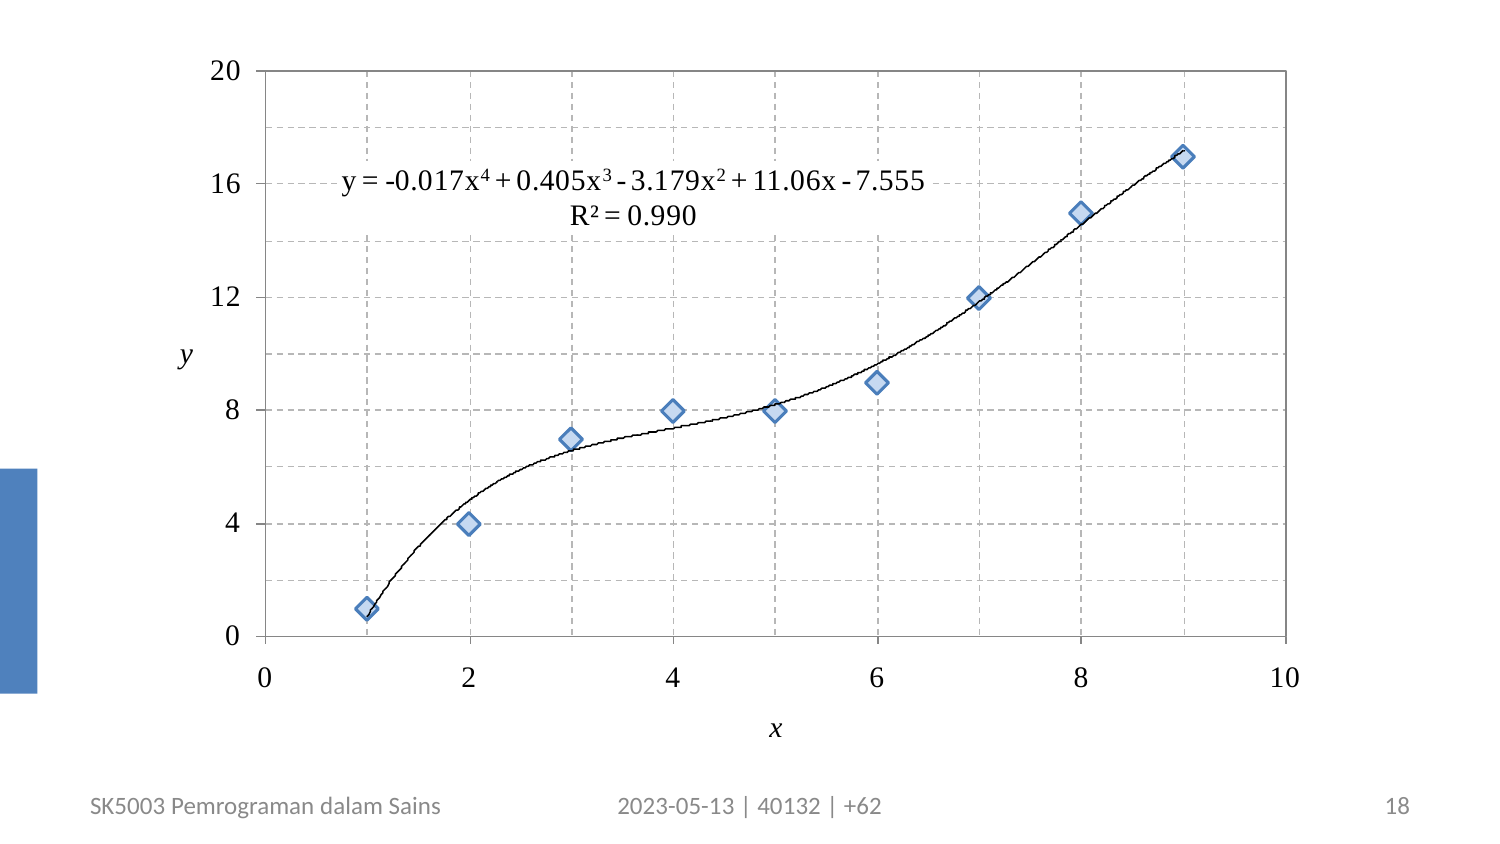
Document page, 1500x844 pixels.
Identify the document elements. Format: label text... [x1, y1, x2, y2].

footer 2023-05-13 | 40132 | +62 [512, 782, 988, 827]
picture [153, 34, 1347, 752]
slide_number 18 [1074, 782, 1425, 827]
slide_number SK5003 Pemrograman dalam Sains [75, 782, 463, 827]
